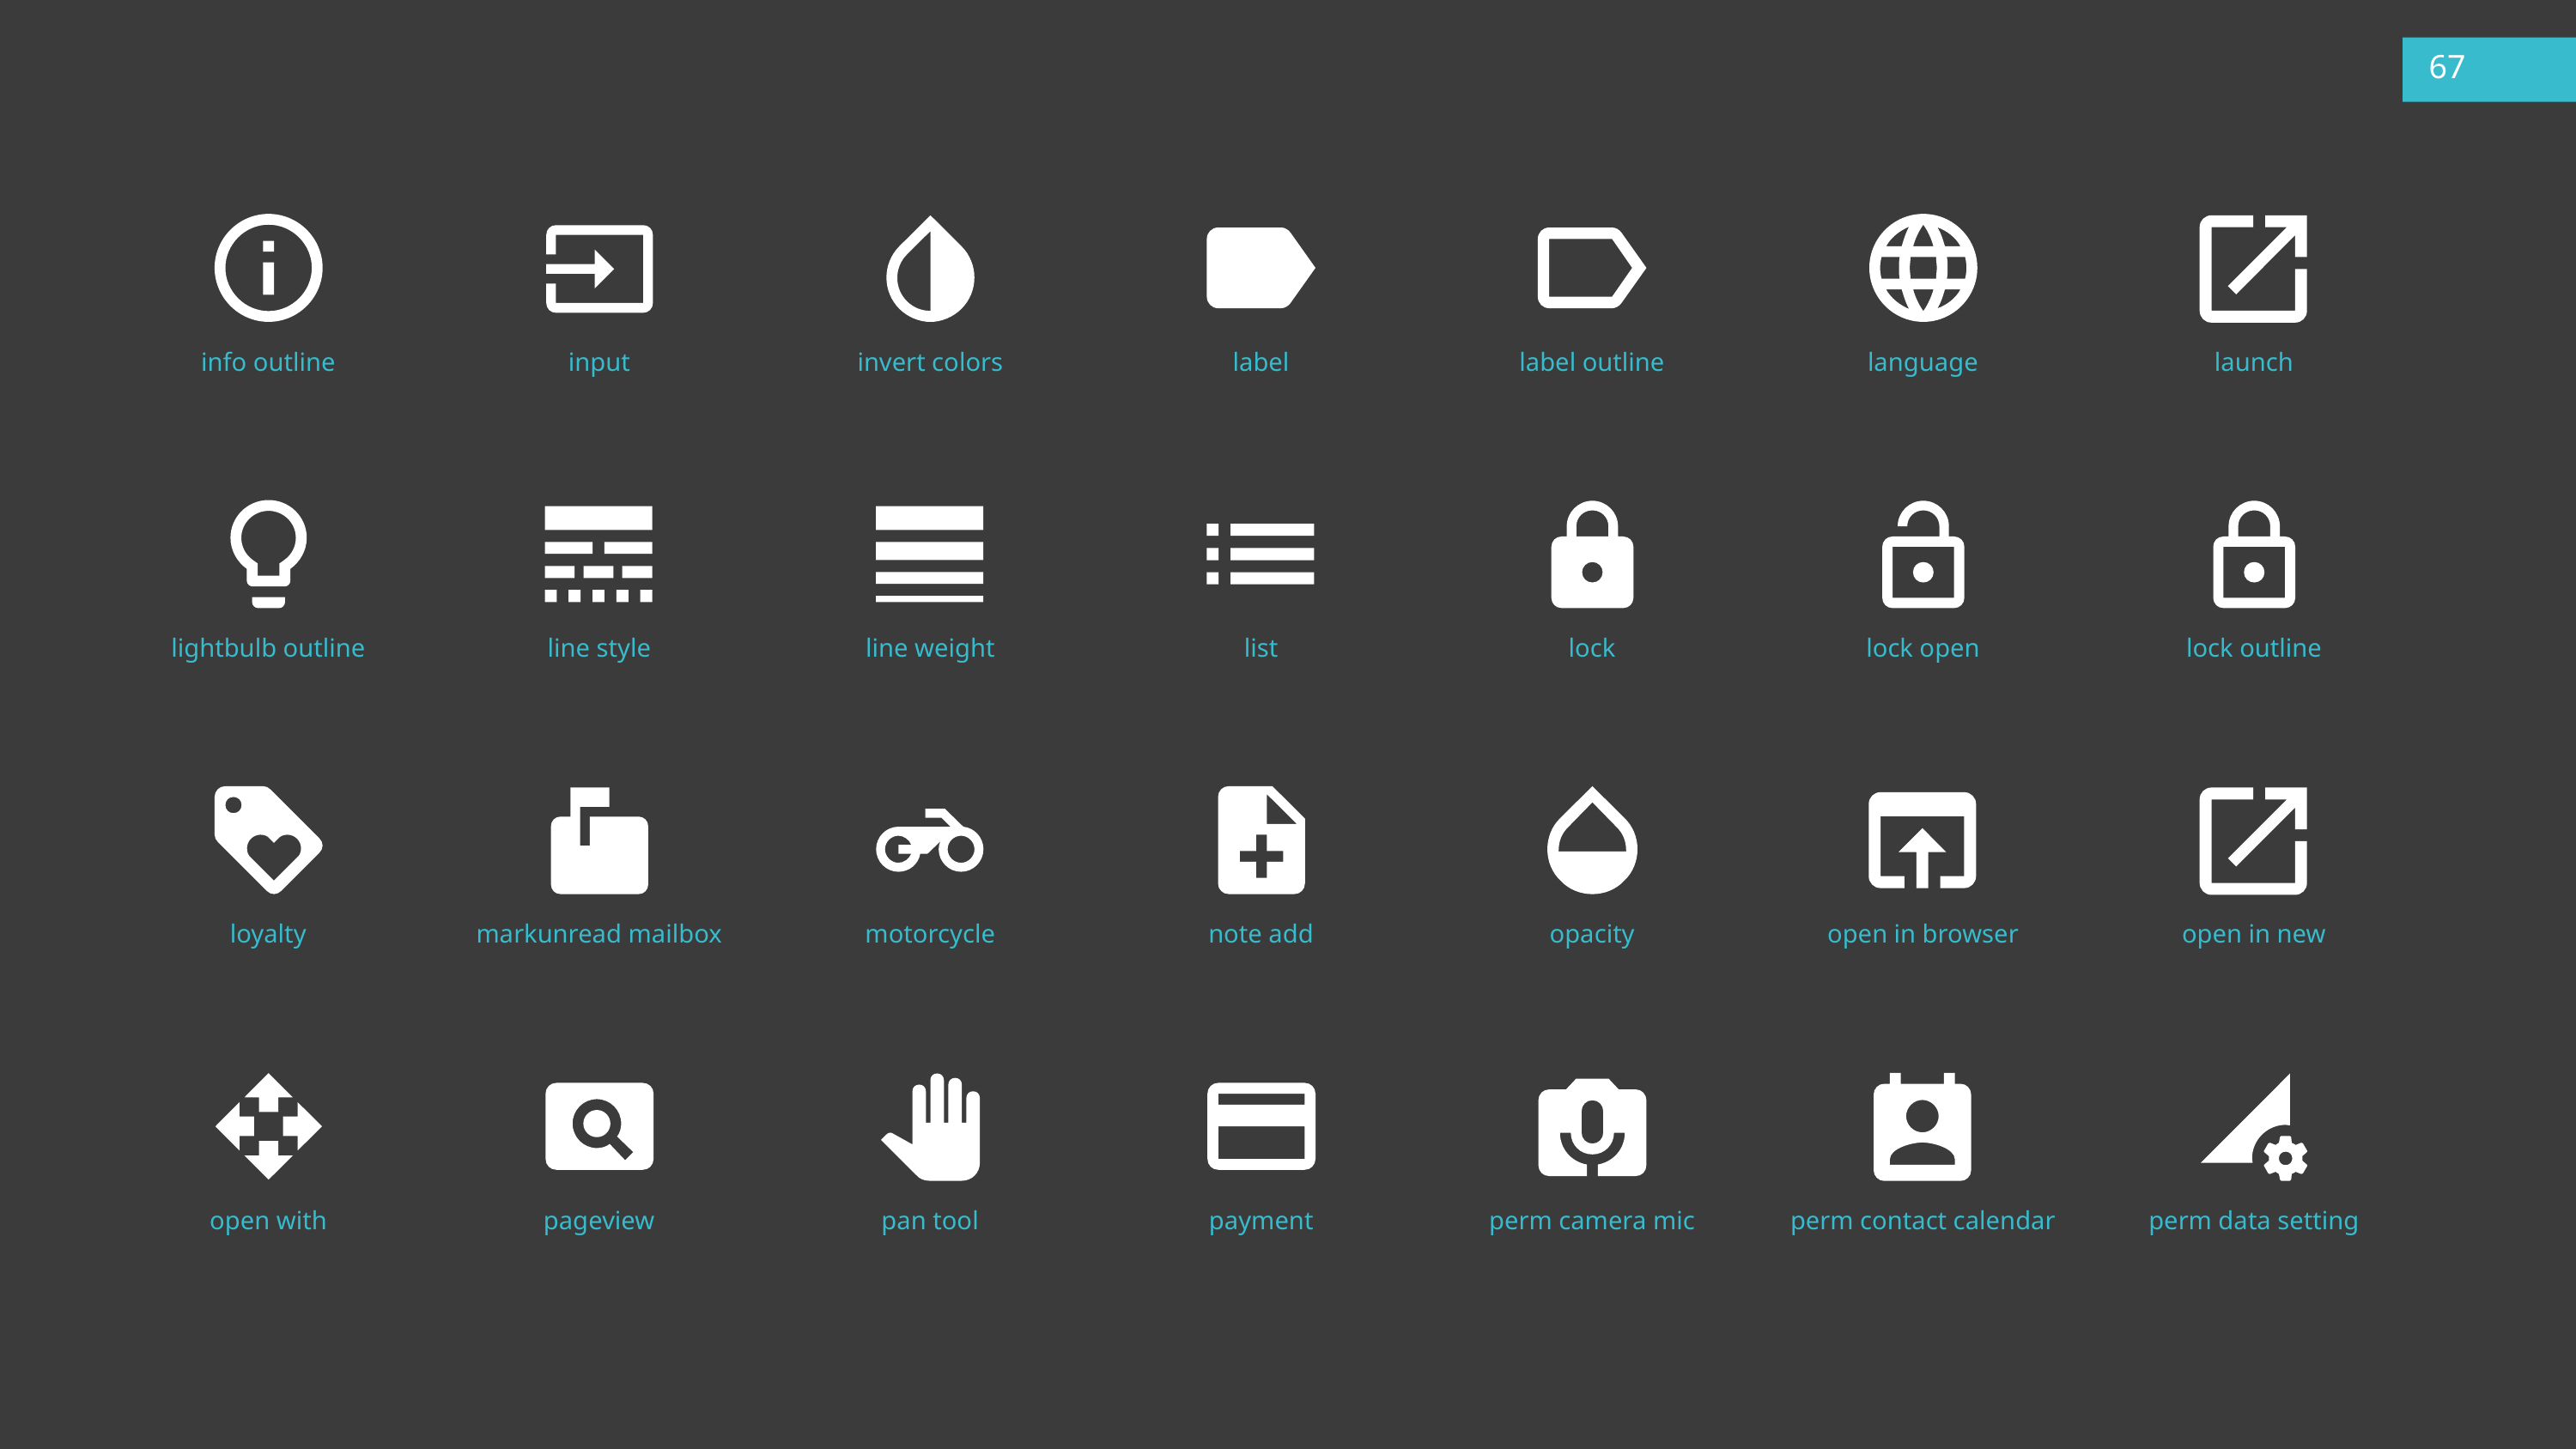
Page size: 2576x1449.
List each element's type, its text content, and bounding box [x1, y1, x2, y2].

text_box payment [1082, 1197, 1413, 1241]
text_box [886, 215, 975, 323]
text_box [1206, 524, 1219, 537]
text_box [1206, 572, 1219, 585]
text_box note add [1082, 912, 1413, 955]
text_box perm data setting [2075, 1197, 2433, 1241]
text_box [214, 785, 323, 894]
text_box [616, 590, 629, 603]
text_box input [420, 339, 750, 383]
text_box open in browser [1744, 912, 2075, 955]
text_box [545, 1082, 654, 1170]
text_box [252, 597, 285, 609]
text_box lock open [1744, 626, 2075, 669]
text_box lock outline [2075, 626, 2433, 669]
text_box pageview [420, 1197, 750, 1241]
text_box [2199, 787, 2307, 895]
text_box [244, 1073, 294, 1113]
text_box [544, 566, 575, 579]
text_box [876, 572, 984, 585]
text_box [592, 590, 605, 603]
text_box [604, 542, 653, 555]
text_box perm camera mic [1413, 1197, 1744, 1241]
text_box launch [2075, 339, 2433, 383]
text_box info outline [89, 339, 420, 383]
text_box line weight [750, 626, 1082, 669]
text_box [1230, 548, 1315, 561]
text_box [2199, 215, 2307, 323]
text_box line style [420, 626, 750, 669]
text_box lightbulb outline [89, 626, 420, 669]
text_box motorcycle [750, 912, 1082, 955]
text_box [1206, 227, 1316, 309]
text_box [622, 566, 653, 579]
text_box [876, 506, 984, 530]
text_box [1538, 1078, 1647, 1177]
text_box [1874, 1072, 1971, 1181]
text_box [215, 1101, 254, 1151]
text_box [640, 590, 653, 603]
text_box invert colors [750, 339, 1082, 383]
text_box list [1082, 626, 1413, 669]
text_box [2263, 1136, 2308, 1181]
text_box [568, 590, 581, 603]
text_box [881, 1073, 981, 1181]
text_box perm contact calendar [1744, 1197, 2075, 1241]
text_box open with [89, 1197, 420, 1241]
text_box [550, 787, 648, 894]
text_box [544, 506, 653, 530]
text_box pan tool [750, 1197, 1082, 1241]
text_box [1551, 500, 1634, 609]
text_box opacity [1413, 912, 1744, 955]
text_box [230, 500, 307, 587]
text_box [544, 590, 557, 603]
text_box [1230, 572, 1315, 585]
text_box label outline [1413, 339, 1744, 383]
text_box [1869, 214, 1978, 322]
text_box [244, 1141, 294, 1180]
text_box [544, 542, 593, 555]
text_box markunread mailbox [420, 912, 750, 955]
text_box [1537, 227, 1647, 309]
text_box [1206, 548, 1219, 561]
text_box [2200, 1073, 2290, 1163]
text_box [1207, 1082, 1316, 1170]
text_box language [1744, 339, 2075, 383]
text_box [283, 1101, 323, 1151]
text_box open in new [2075, 912, 2433, 955]
text_box lock [1413, 626, 1744, 669]
text_box [583, 566, 614, 579]
text_box label [1082, 339, 1413, 383]
text_box [876, 542, 984, 561]
text_box loyalty [89, 912, 420, 955]
text_box [876, 596, 984, 603]
text_box [214, 214, 323, 322]
text_box [2213, 500, 2296, 609]
text_box [1547, 785, 1638, 894]
text_box [1218, 785, 1305, 894]
text_box [1868, 791, 1977, 888]
text_box [876, 809, 984, 872]
text_box [1882, 500, 1965, 609]
slide_number 67 [2415, 35, 2502, 100]
text_box [1230, 524, 1315, 537]
text_box [546, 225, 653, 313]
